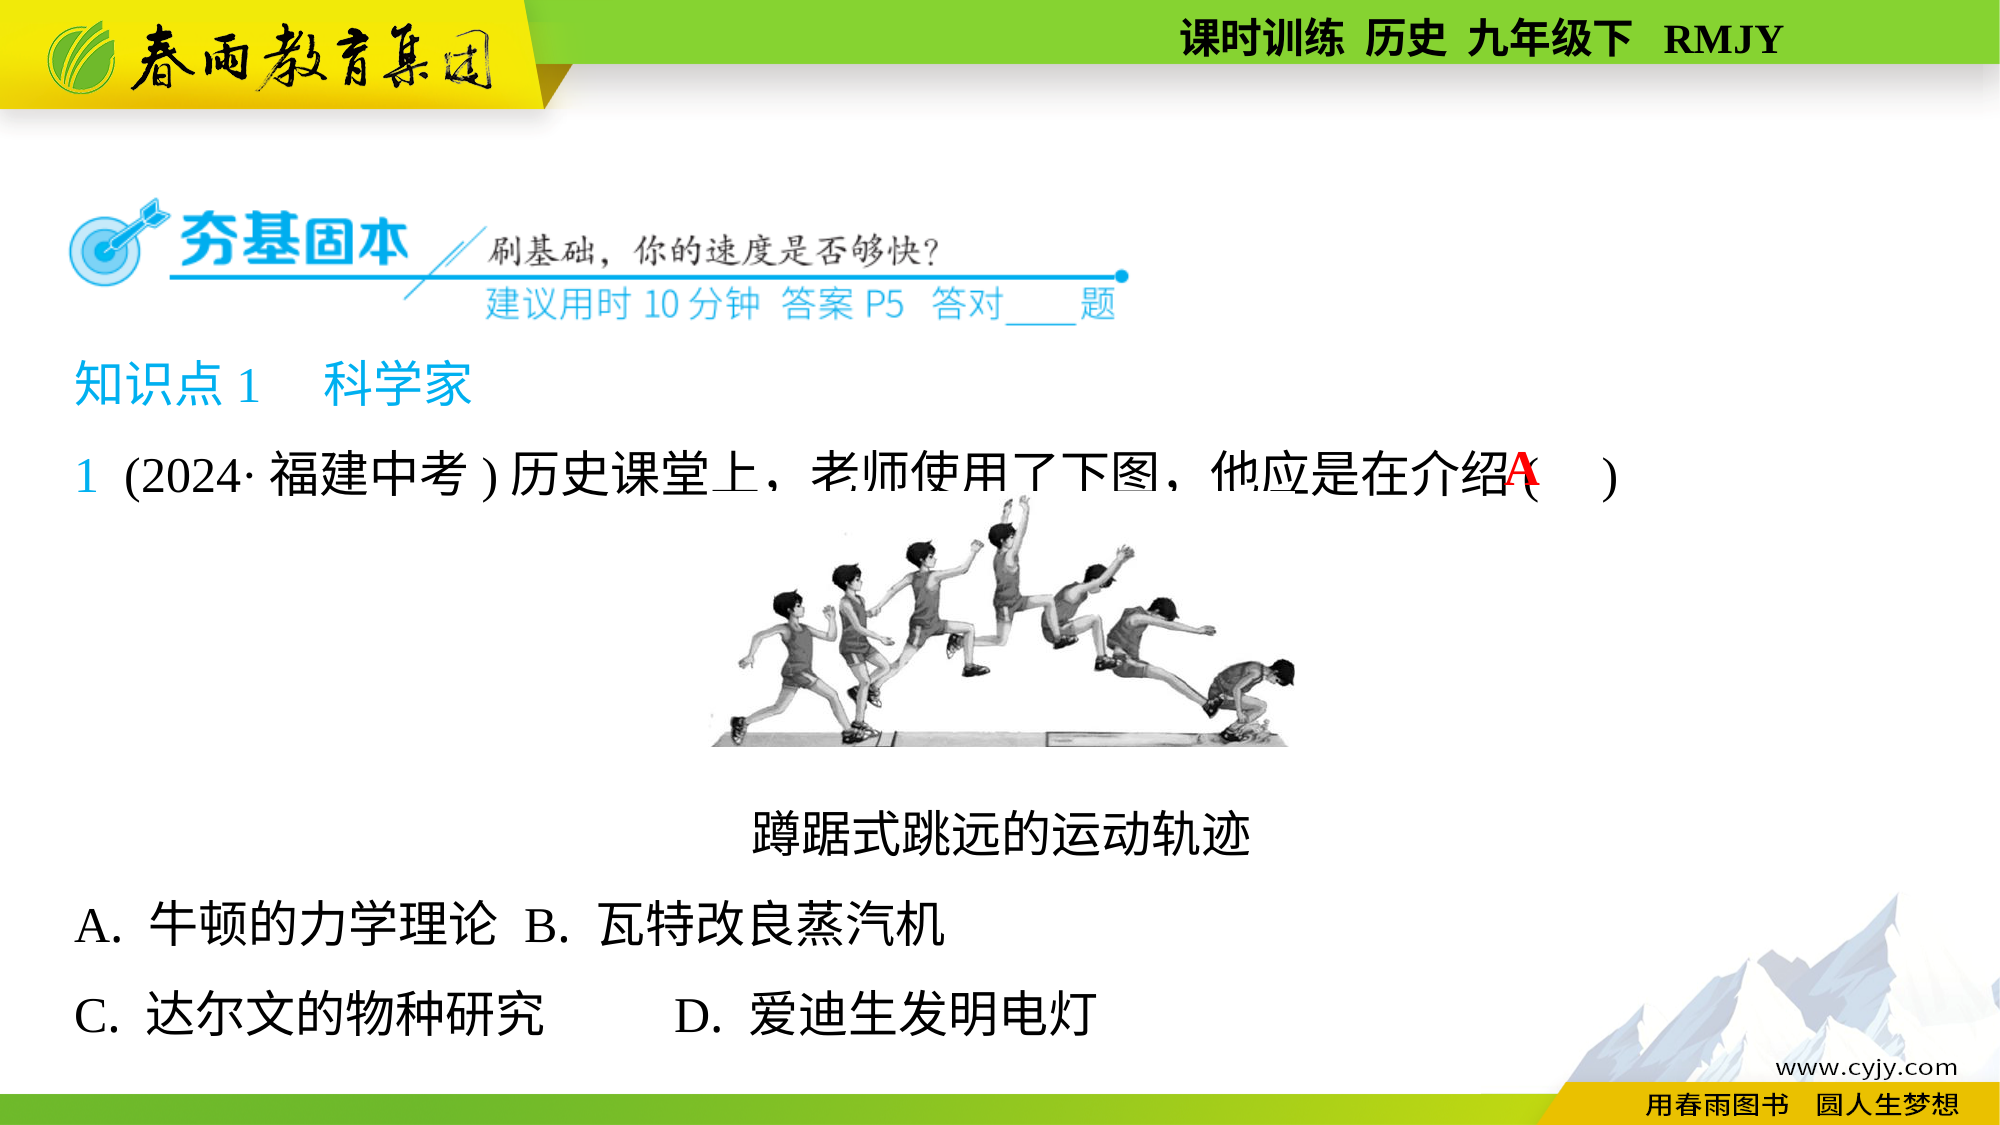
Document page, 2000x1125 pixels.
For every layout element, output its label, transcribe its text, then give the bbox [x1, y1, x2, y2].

list 知识点1 科学家 1 (2024·福建中考)历史课堂上，老师使用了下图，他应是在介绍( ) 蹲踞式跳远的运动轨迹 A. 牛顿的力学理论 B. 瓦特改良蒸汽机 C. 达尔文的物种研究 D. 爱迪生发明电灯 [59, 314, 1944, 1057]
picture [0, 0, 2000, 1125]
text_box A [1488, 428, 1555, 503]
